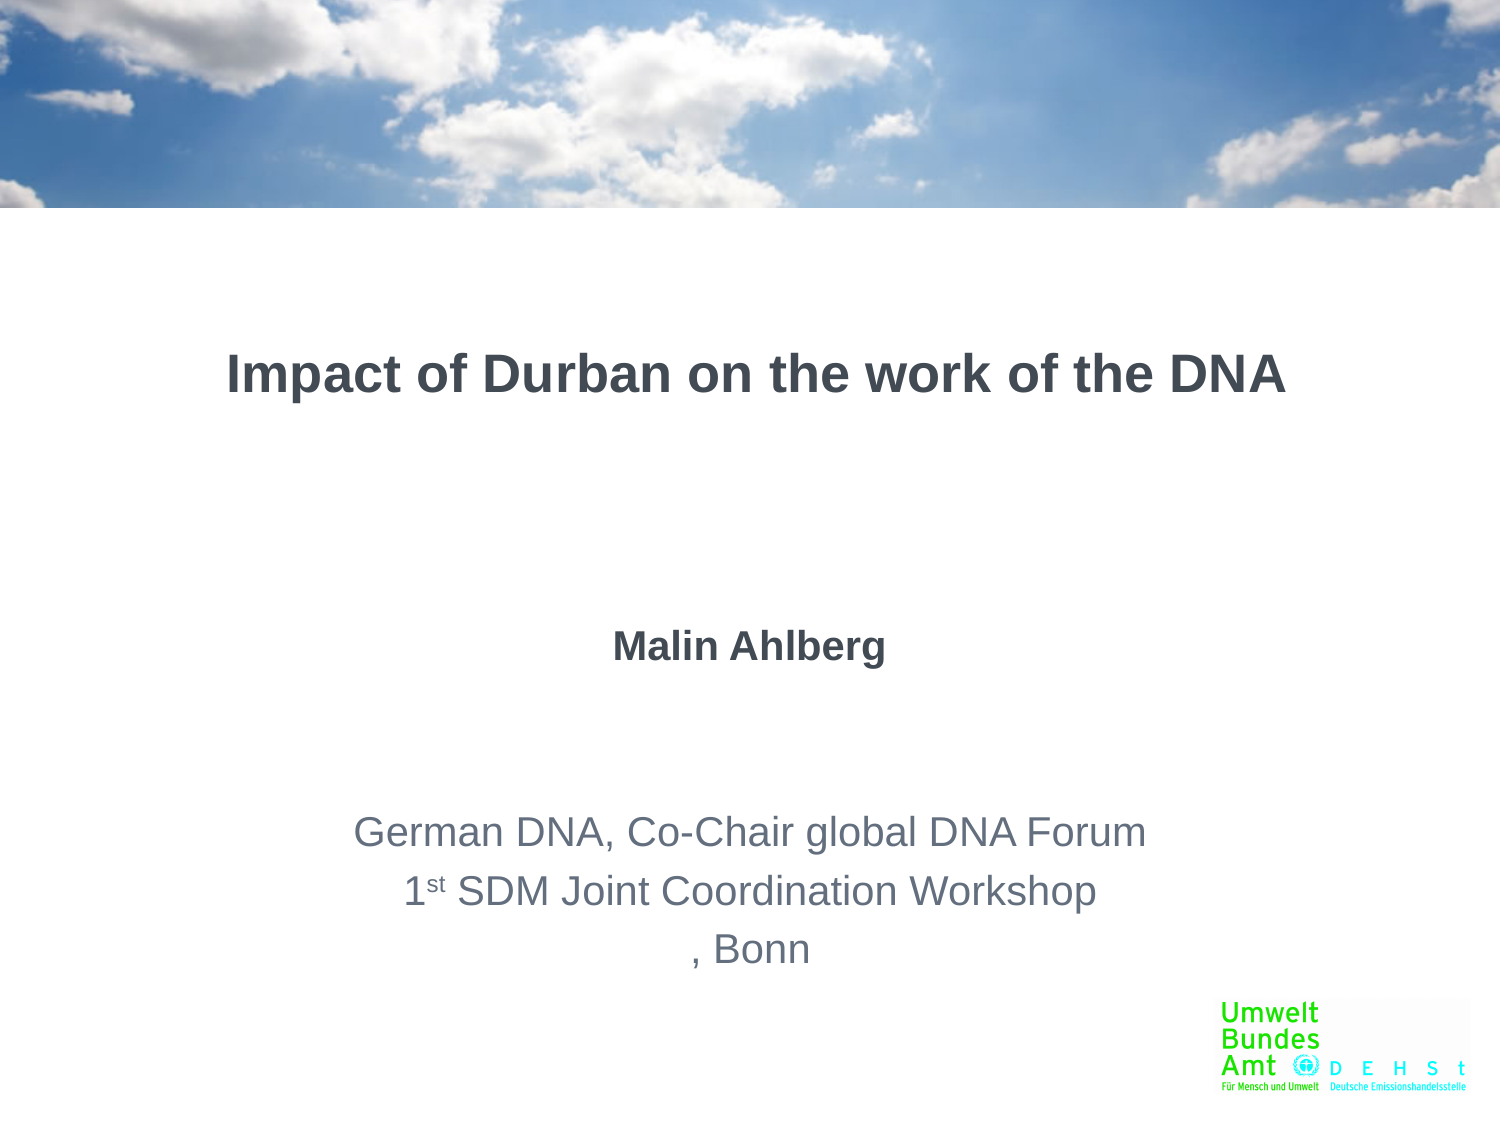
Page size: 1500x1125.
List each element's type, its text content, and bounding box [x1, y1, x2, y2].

picture [1214, 998, 1471, 1094]
title Impact of Durban on the work of the DNA [41, 326, 1459, 416]
picture [0, 0, 1500, 208]
list German DNA, Co-Chair global DNA Forum 1st SDM Joint Coordination Workshop , Bonn [41, 797, 1459, 978]
subtitle Malin Ahlberg [41, 612, 1458, 676]
